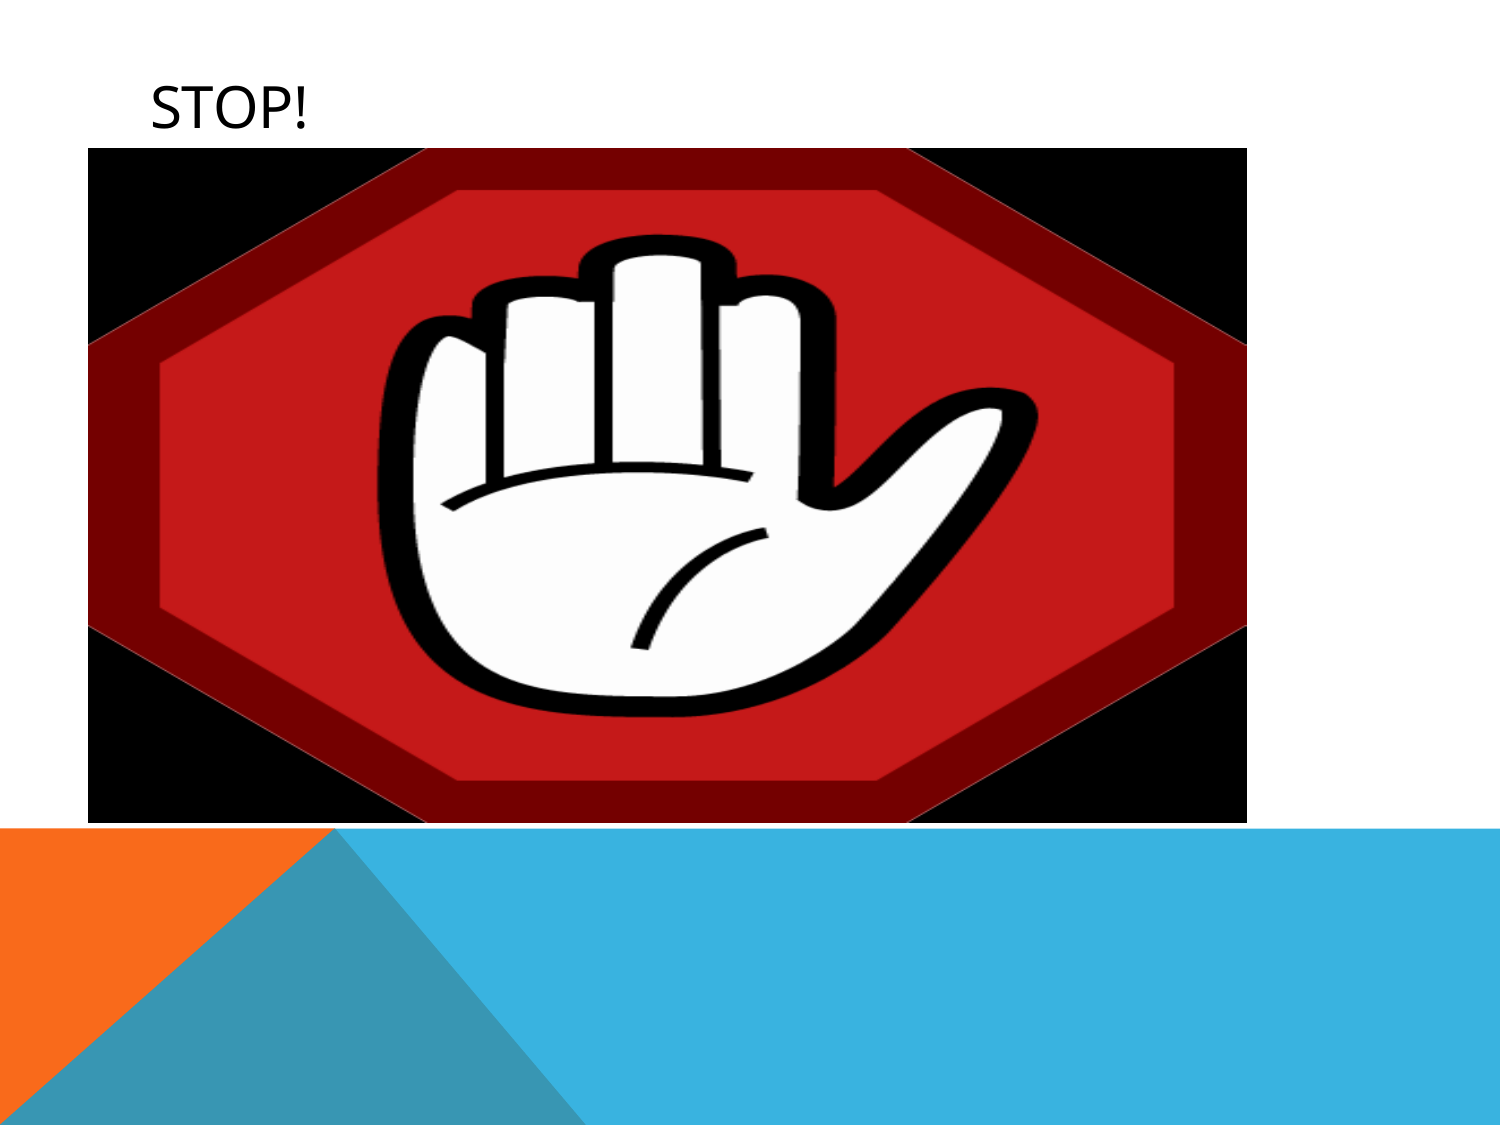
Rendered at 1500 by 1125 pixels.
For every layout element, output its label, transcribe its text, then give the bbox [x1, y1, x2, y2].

title Stop! [135, 60, 1369, 150]
picture [88, 148, 1247, 823]
